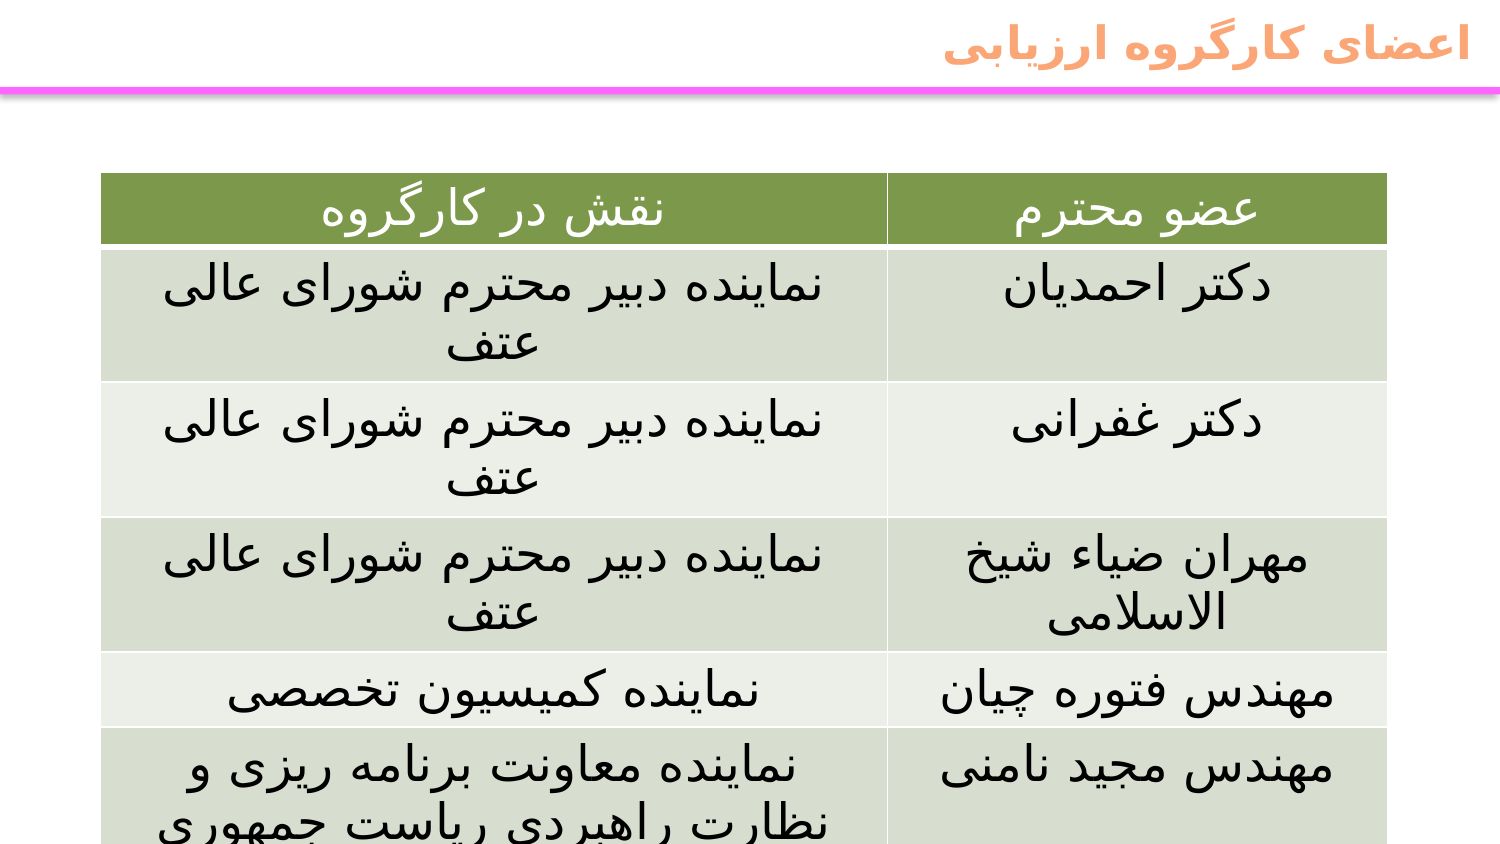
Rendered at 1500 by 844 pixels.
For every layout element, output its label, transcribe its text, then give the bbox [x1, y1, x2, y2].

table_cell دکتر احمدیان [888, 250, 1387, 381]
table_cell مهندس مجید نامنی [888, 728, 1387, 844]
table_cell نماینده دبیر محترم شورای عالی عتف [101, 250, 887, 381]
table_header نقش در کارگروه [101, 173, 887, 244]
table_cell دکتر غفرانی [888, 383, 1387, 516]
table_cell مهندس فتوره چیان [888, 653, 1387, 726]
text_box [0, 87, 1500, 95]
table_cell نماینده دبیر محترم شورای عالی عتف [101, 518, 887, 651]
table_cell نماینده معاونت برنامه ریزی و نظارت راهبردی ریاست جمهوری [101, 728, 887, 844]
table_cell مهران ضیاء شیخ الاسلامی [888, 518, 1387, 651]
table_cell نماینده کمیسیون تخصصی [101, 653, 887, 726]
text_box اعضای کارگروه ارزیابی [99, 6, 1488, 77]
table_header عضو محترم [888, 173, 1387, 244]
table_cell نماینده دبیر محترم شورای عالی عتف [101, 383, 887, 516]
